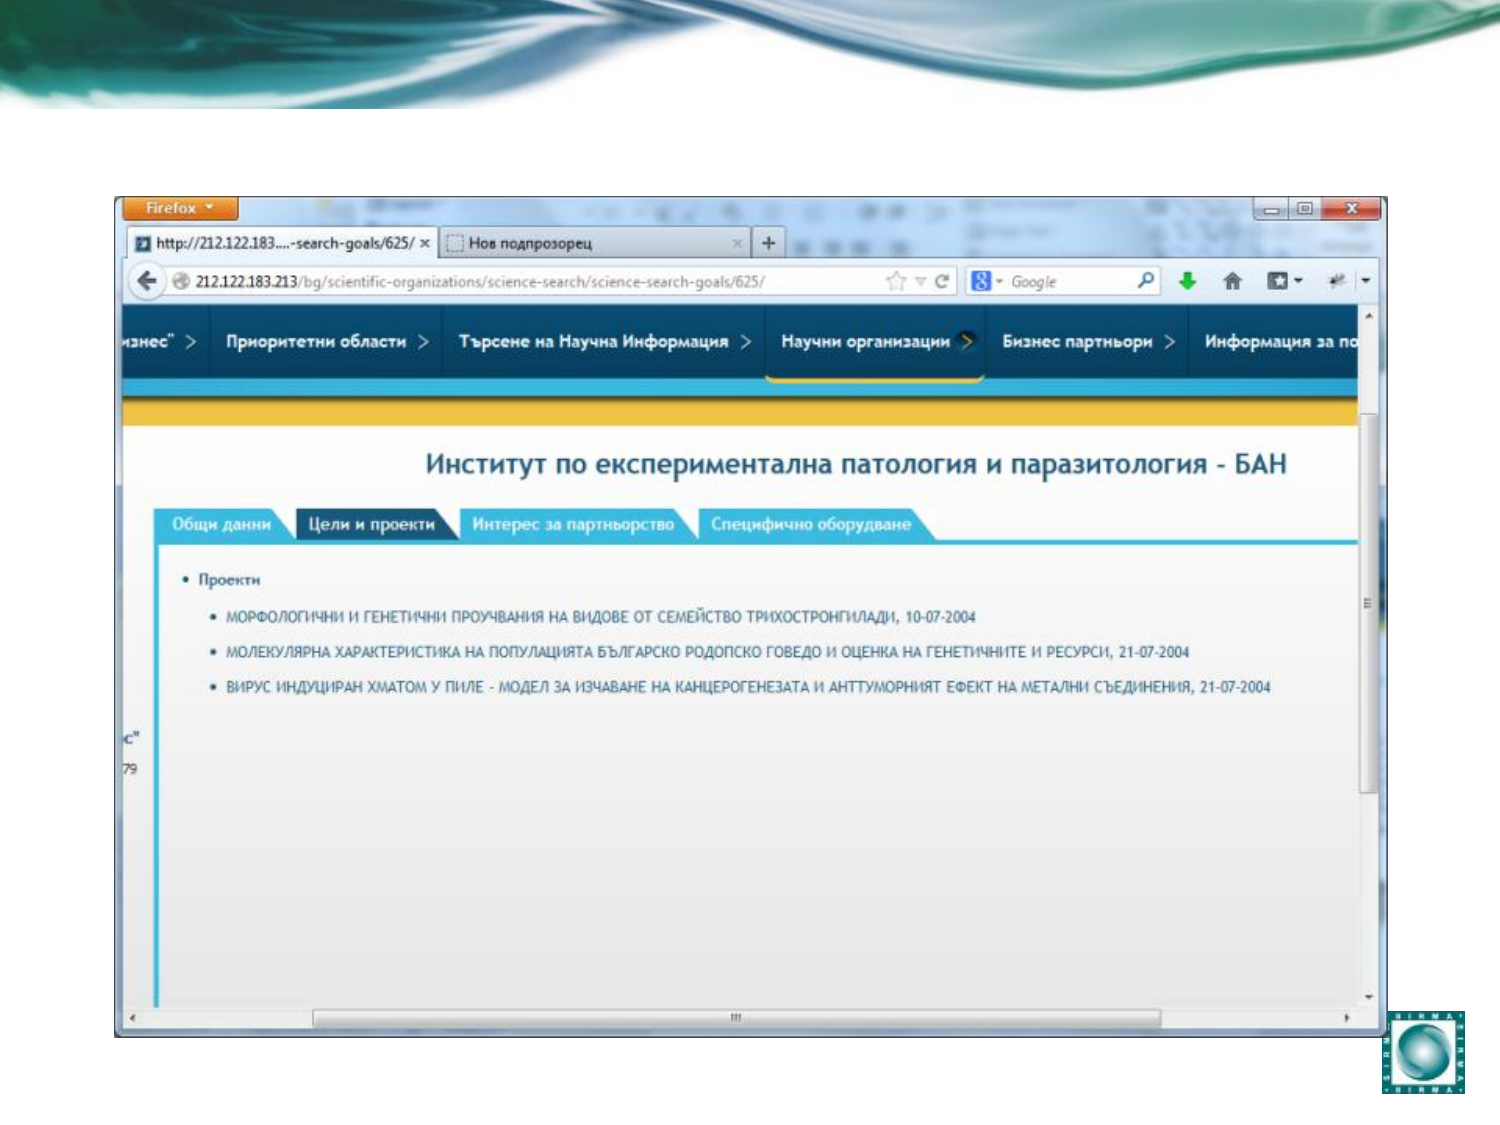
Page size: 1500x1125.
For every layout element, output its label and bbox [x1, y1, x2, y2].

picture [113, 196, 1465, 1094]
picture [0, 0, 1500, 109]
